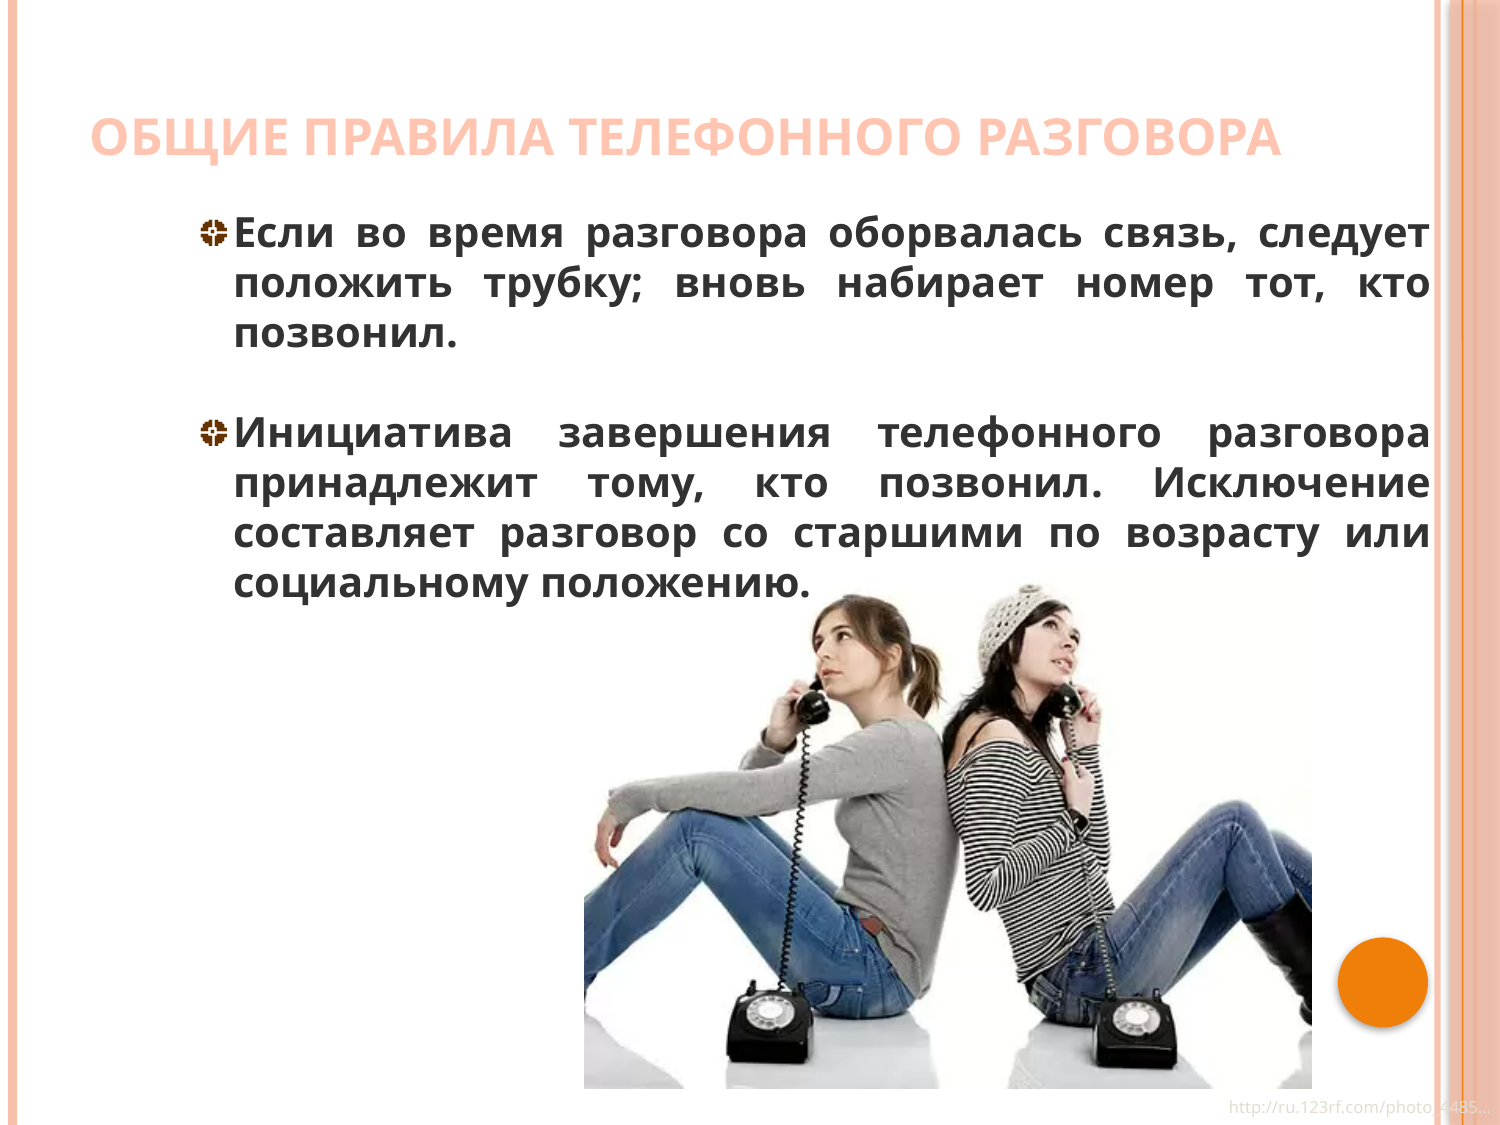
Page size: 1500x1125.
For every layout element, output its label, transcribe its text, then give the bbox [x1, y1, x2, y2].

text_box http://ru.123rf.com/photo_4485… [1214, 1089, 1500, 1125]
picture [197, 216, 227, 246]
picture [584, 514, 1312, 1090]
text_box Если во время разговора оборвалась связь, следует положить трубку; вновь набирает номер тот, кто позвонил. Инициатива завершения телефонного разговора принадлежит тому, кто позвонил. Исключение составляет разговор со старшими по возрасту или социальному положению. [183, 198, 1447, 664]
picture [197, 416, 227, 446]
title Общие правила телефонного разговора [75, 45, 1300, 233]
